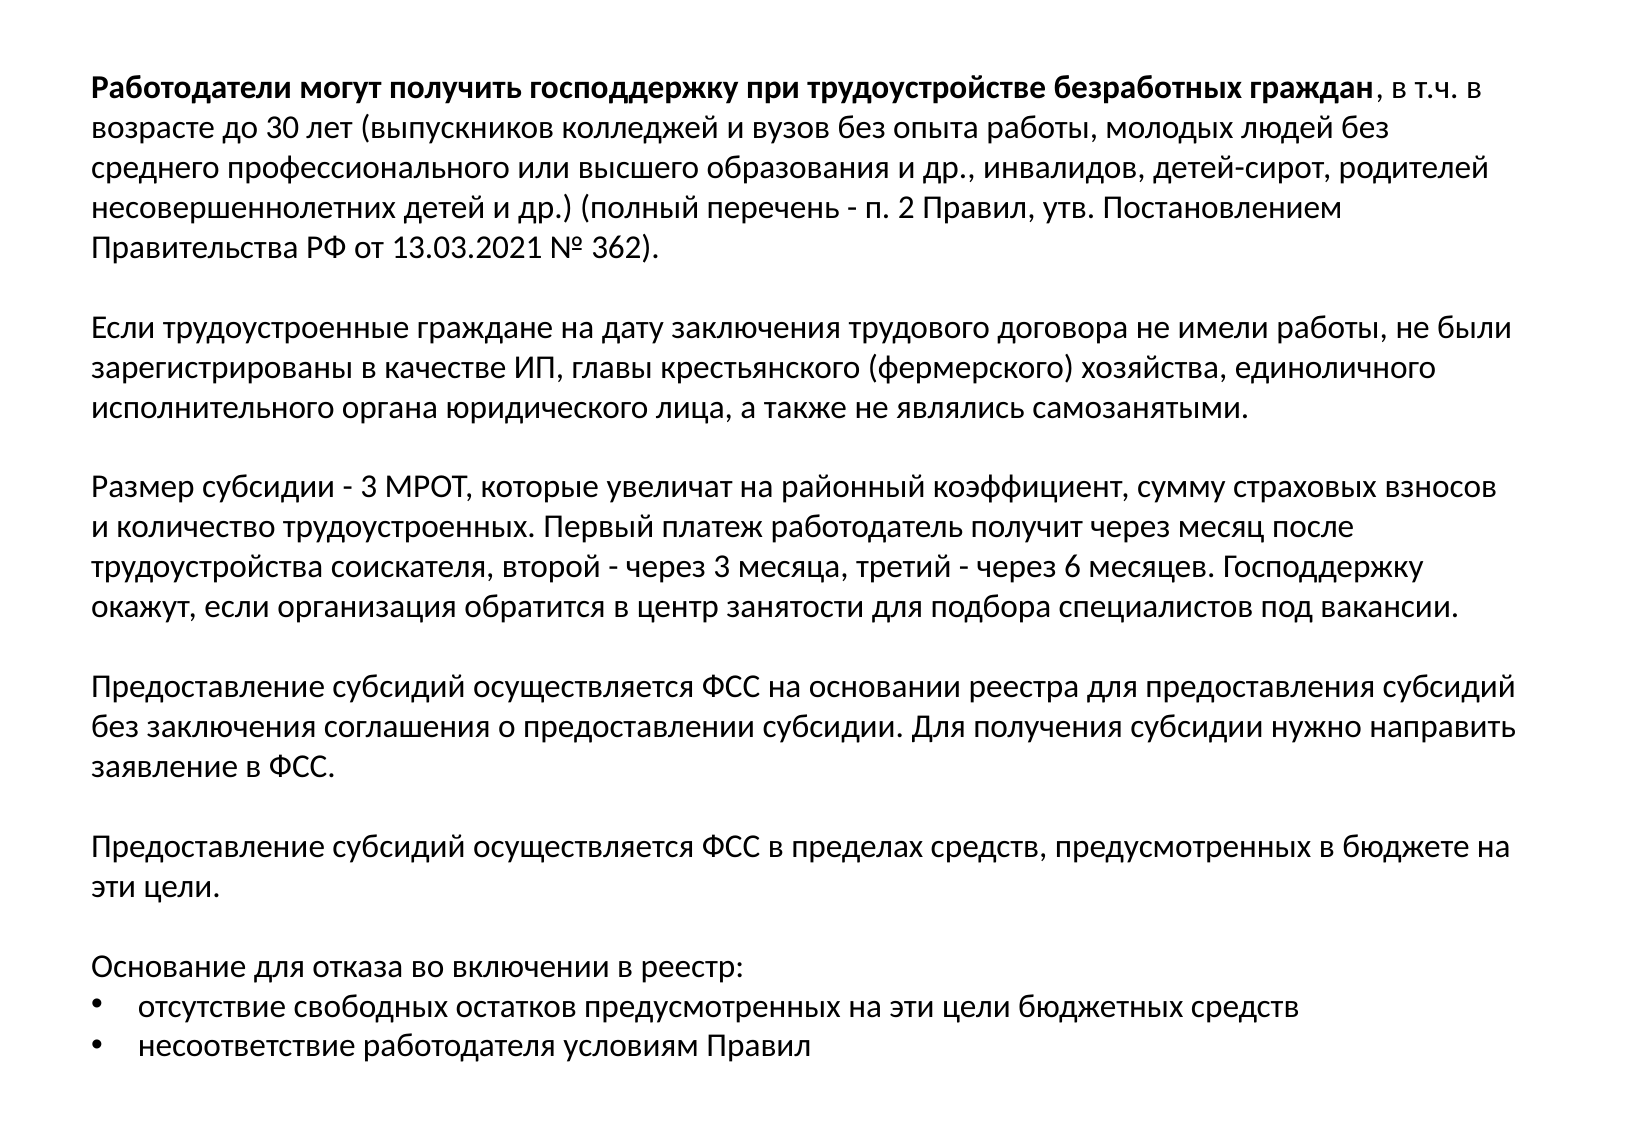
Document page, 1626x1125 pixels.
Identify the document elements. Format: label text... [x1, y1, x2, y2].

list Работодатели могут получить господдержку при трудоустройстве безработных граждан, в т.ч. в возрасте до 30 лет (выпускников колледжей и вузов без опыта работы, молодых людей без среднего профессионального или высшего образования и др., инвалидов, детей-сирот, родителей несовершеннолетних детей и др.) (полный перечень - п. 2 Правил, утв. Постановлением Правительства РФ от 13.03.2021 № 362). Если трудоустроенные граждане на дату заключения трудового договора не имели работы, не были зарегистрированы в качестве ИП, главы крестьянского (фермерского) хозяйства, единоличного исполнительного органа юридического лица, а также не являлись самозанятыми. Размер субсидии - 3 МРОТ, которые увеличат на районный коэффициент, сумму страховых взносов и количество трудоустроенных. Первый платеж работодатель получит через месяц после трудоустройства соискателя, второй - через 3 месяца, третий - через 6 месяцев. Господдержку окажут, если организация обратится в центр занятости для подбора специалистов под вакансии. Предоставление субсидий осуществляется ФСС на основании реестра для предоставления субсидий без заключения соглашения о предоставлении субсидии. Для получения субсидии нужно направить заявление в ФСС. Предоставление субсидий осуществляется ФСС в пределах средств, предусмотренных в бюджете на эти цели. Основание для отказа во включении в реестр: отсутствие свободных остатков предусмотренных на эти цели бюджетных средств несоответствие работодателя условиям Правил [75, 57, 1538, 989]
